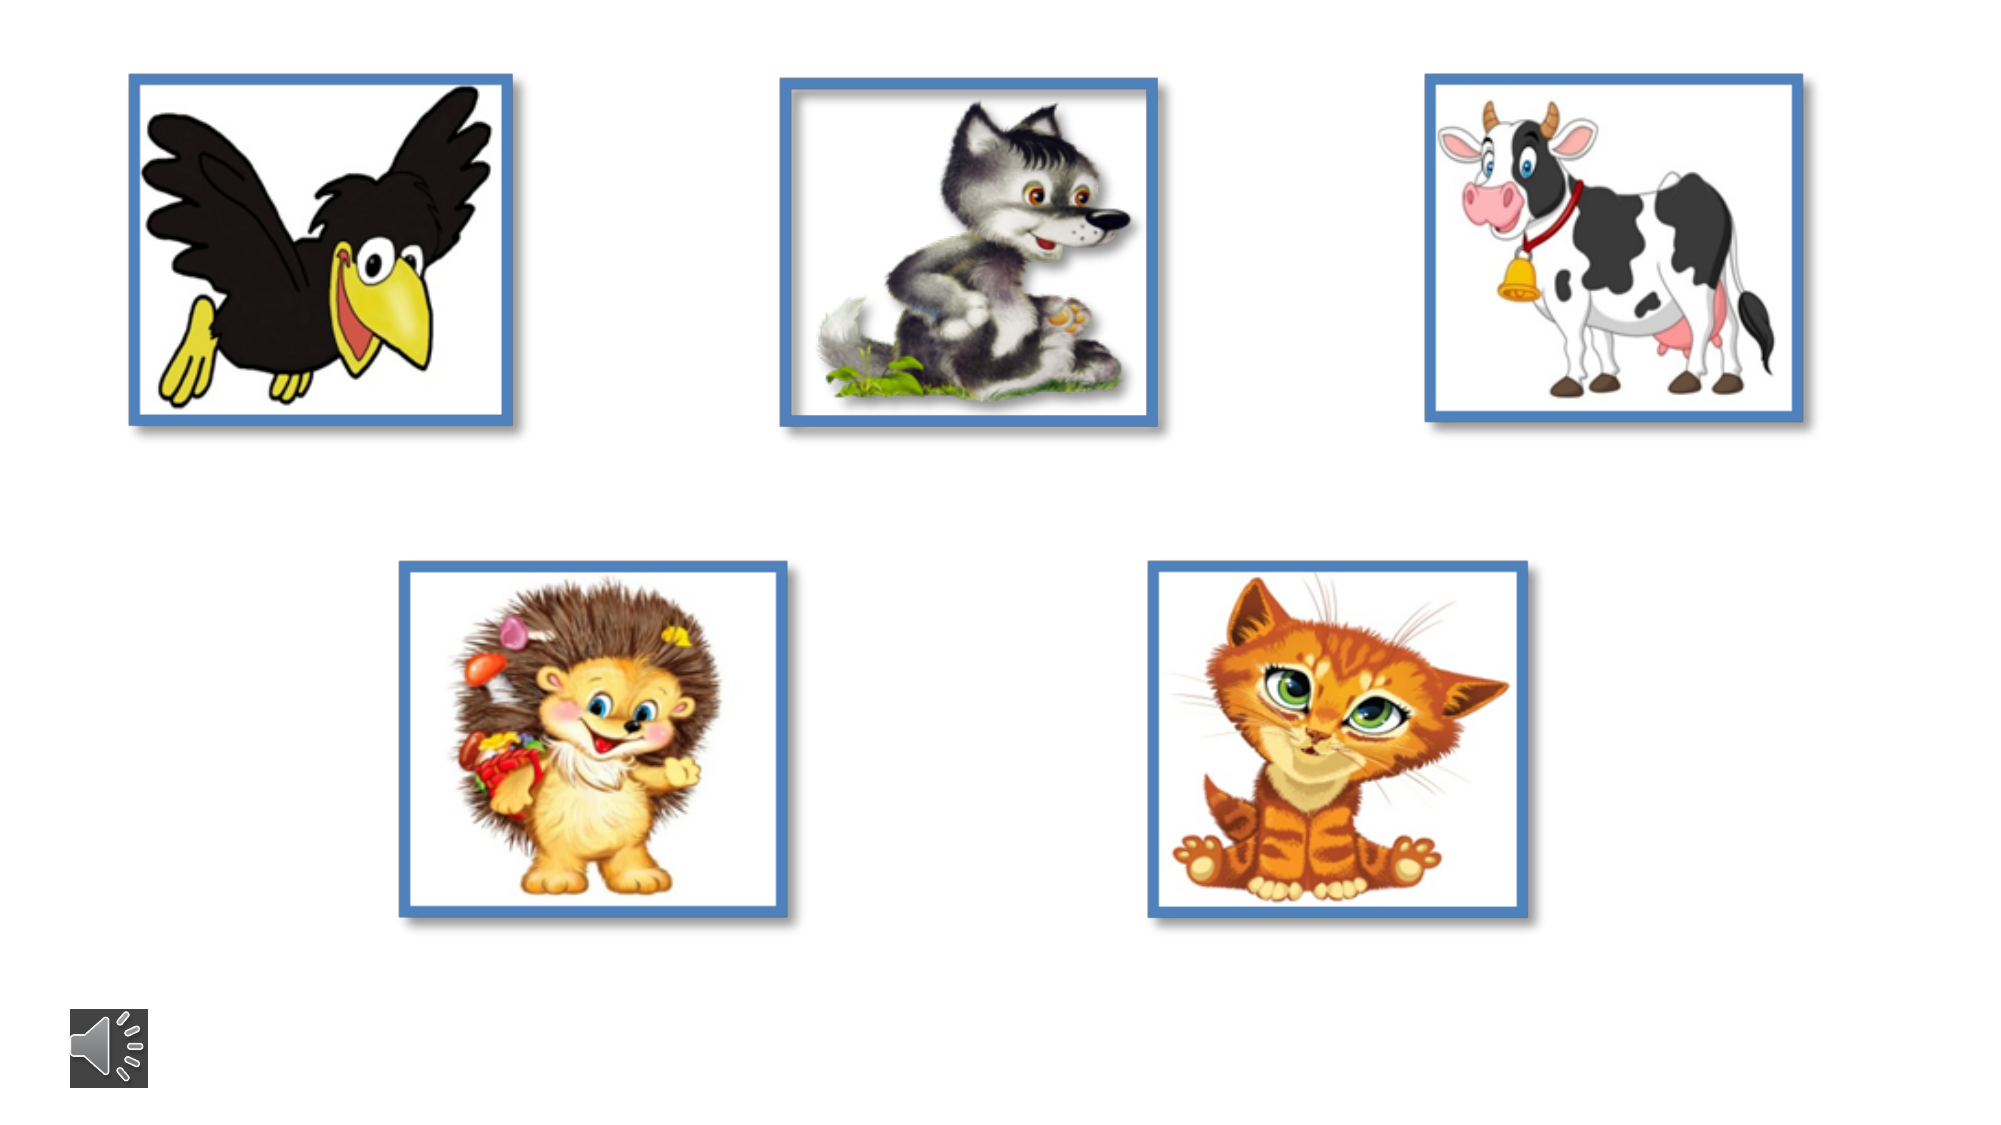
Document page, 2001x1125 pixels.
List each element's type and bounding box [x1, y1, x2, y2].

picture [1141, 554, 1552, 942]
picture [1418, 67, 1827, 446]
picture [773, 71, 1182, 451]
picture [122, 67, 537, 450]
picture [68, 1008, 149, 1089]
picture [392, 554, 812, 942]
